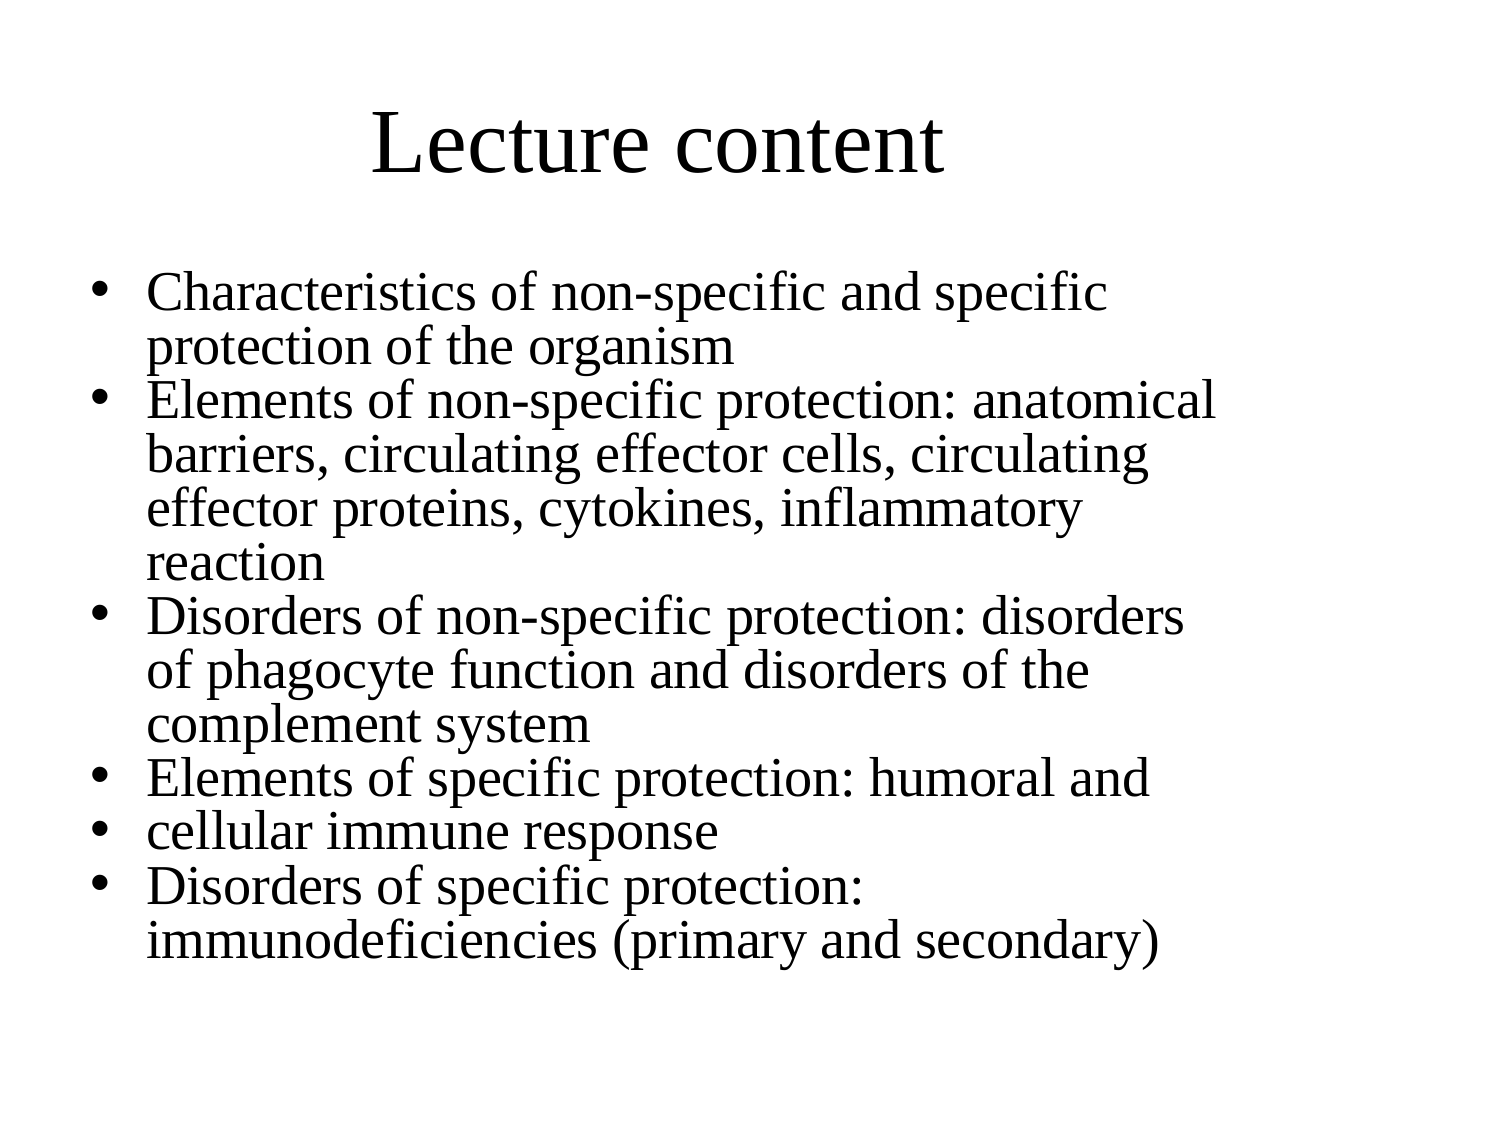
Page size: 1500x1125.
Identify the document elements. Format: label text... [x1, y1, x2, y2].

text_box Characteristics of non-specific and specific protection of the organism Elements of non-specific protection: anatomical barriers, circulating effector cells, circulating effector proteins, cytokines, inflammatory reaction Disorders of non-specific protection: disorders of phagocyte function and disorders of the complement system Elements of specific protection: humoral and cellular immune response Disorders of specific protection: immunodeficiencies (primary and secondary) [87, 267, 1301, 970]
title Lecture content [102, 36, 1398, 269]
